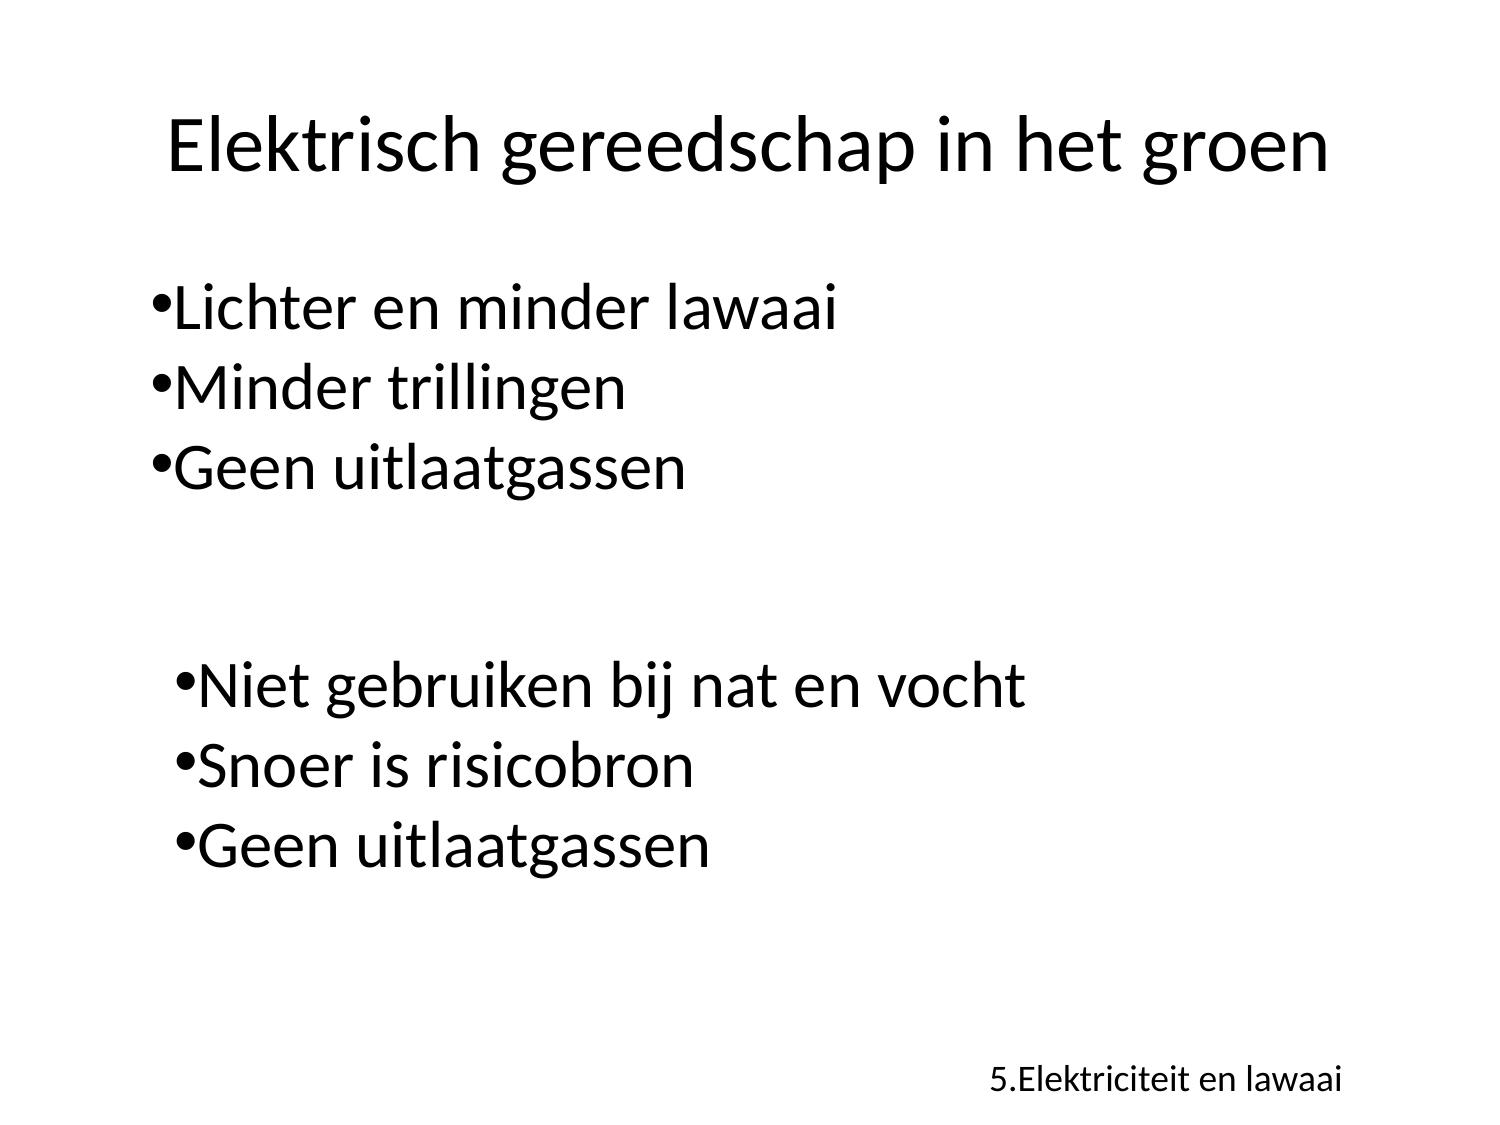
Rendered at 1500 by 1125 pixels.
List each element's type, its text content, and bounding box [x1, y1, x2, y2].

text_box Lichter en minder lawaai Minder trillingen Geen uitlaatgassen [135, 255, 1388, 510]
text_box Niet gebruiken bij nat en vocht Snoer is risicobron Geen uitlaatgassen [159, 633, 1412, 888]
text_box 5.Elektriciteit en lawaai [974, 1046, 1388, 1107]
title Elektrisch gereedschap in het groen [75, 45, 1425, 233]
